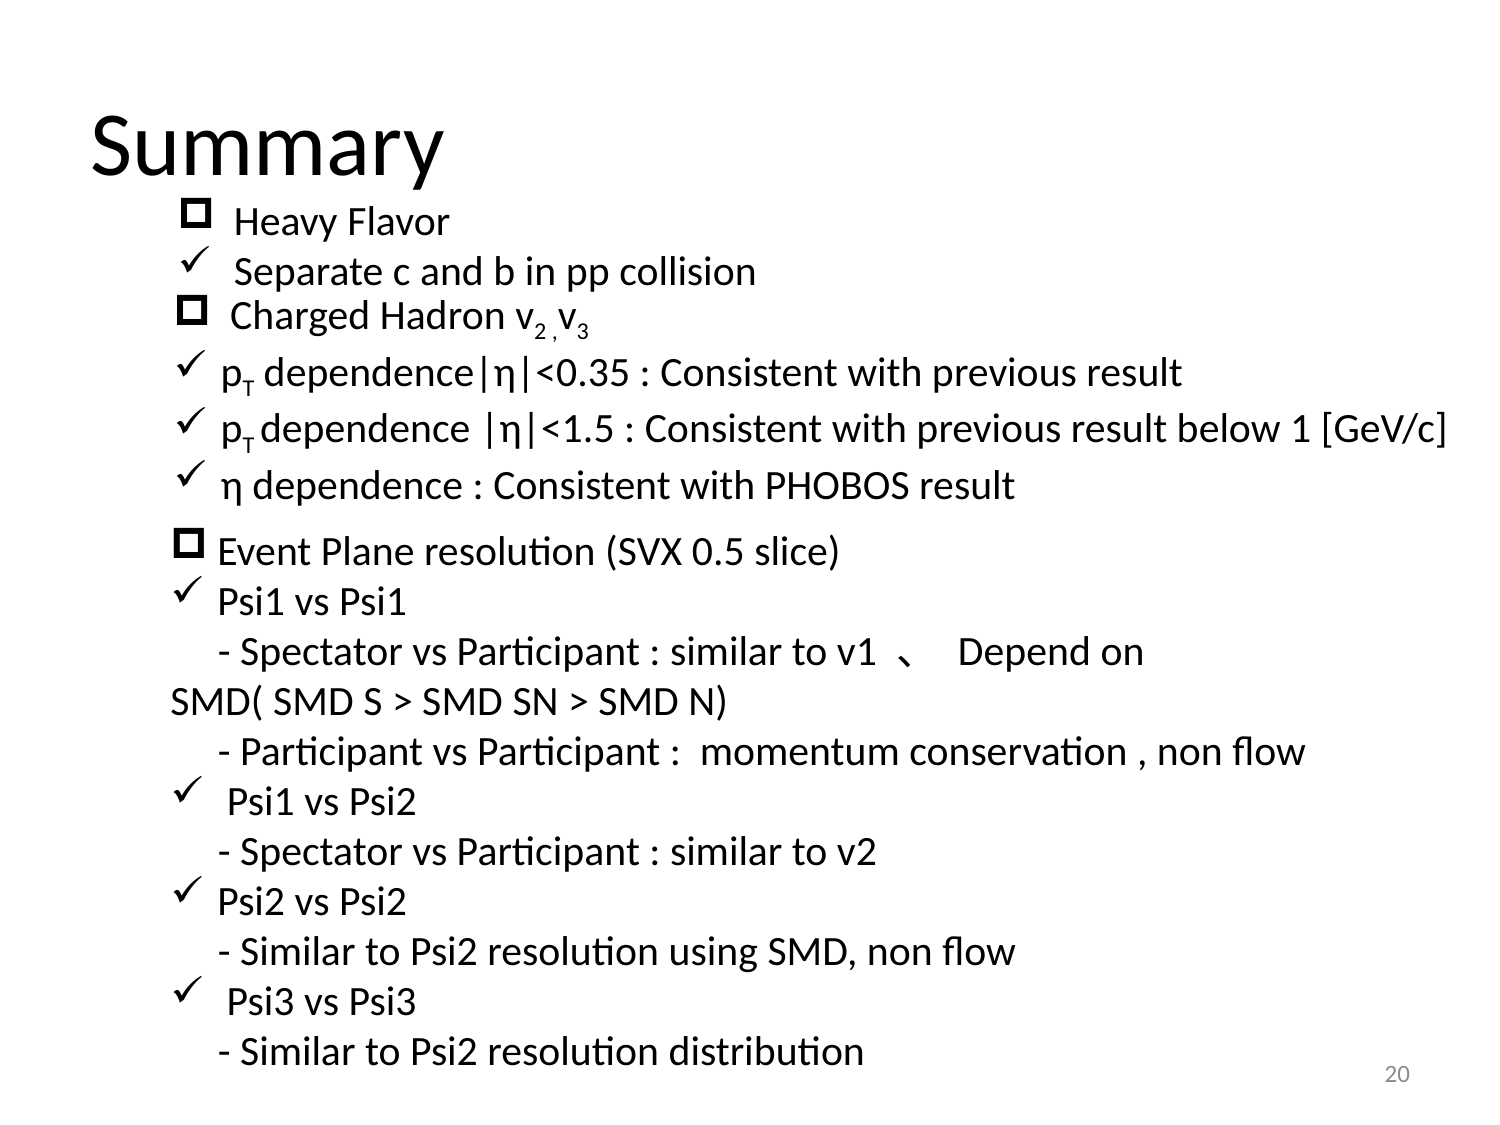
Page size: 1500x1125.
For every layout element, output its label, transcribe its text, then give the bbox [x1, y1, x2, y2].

title Summary [75, 45, 1425, 233]
text_box Heavy Flavor Separate c and b in pp collision [162, 186, 1200, 280]
text_box Charged Hadron v2 ,v3 pT dependence|η|<0.35 : Consistent with previous result pT dependence |η|<1.5 : Consistent with previous result below 1 [GeV/c] η dependence : Consistent with PHOBOS result [159, 280, 1500, 516]
slide_number 20 [1074, 1042, 1425, 1103]
text_box Event Plane resolution (SVX 0.5 slice) Psi1 vs Psi1 - Spectator vs Participant : similar to v1 、 Depend on SMD( SMD S > SMD SN > SMD N) - Participant vs Participant : momentum conservation , non flow Psi1 vs Psi2 - Spectator vs Participant : similar to v2 Psi2 vs Psi2 - Similar to Psi2 resolution using SMD, non flow Psi3 vs Psi3 - Similar to Psi2 resolution distribution [155, 516, 1346, 1082]
